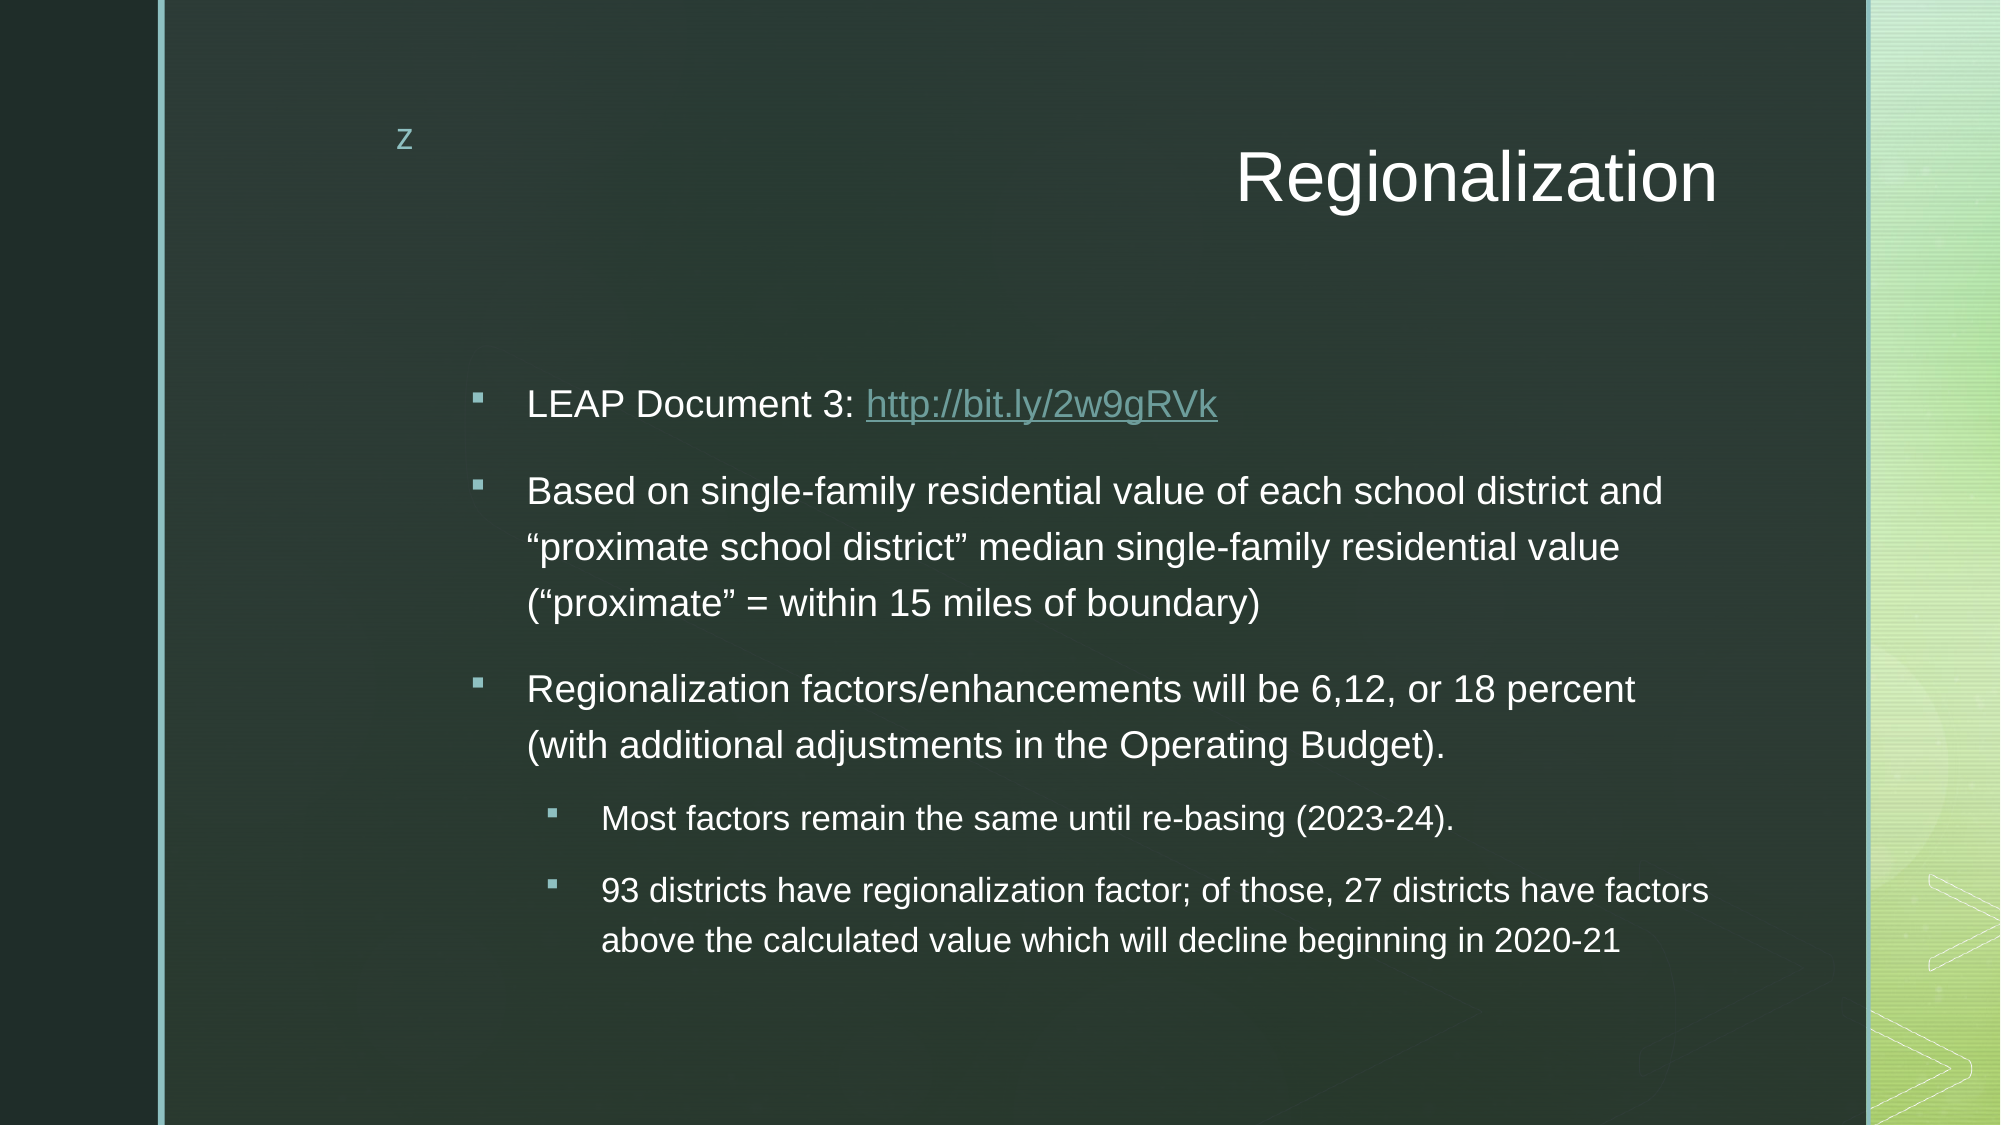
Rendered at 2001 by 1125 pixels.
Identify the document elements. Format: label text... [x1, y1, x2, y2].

title Regionalization [428, 132, 1734, 310]
picture [1871, 0, 2001, 1125]
list LEAP Document 3: http://bit.ly/2w9gRVk Based on single-family residential value of each school district and “proximate school district” median single-family residential value (“proximate” = within 15 miles of boundary) Regionalization factors/enhancements will be 6,12, or 18 percent (with additional adjustments in the Operating Budget). Most factors remain the same until re-basing (2023-24). 93 districts have regionalization factor; of those, 27 districts have factors above the calculated value which will decline beginning in 2020-21 [454, 336, 1734, 993]
